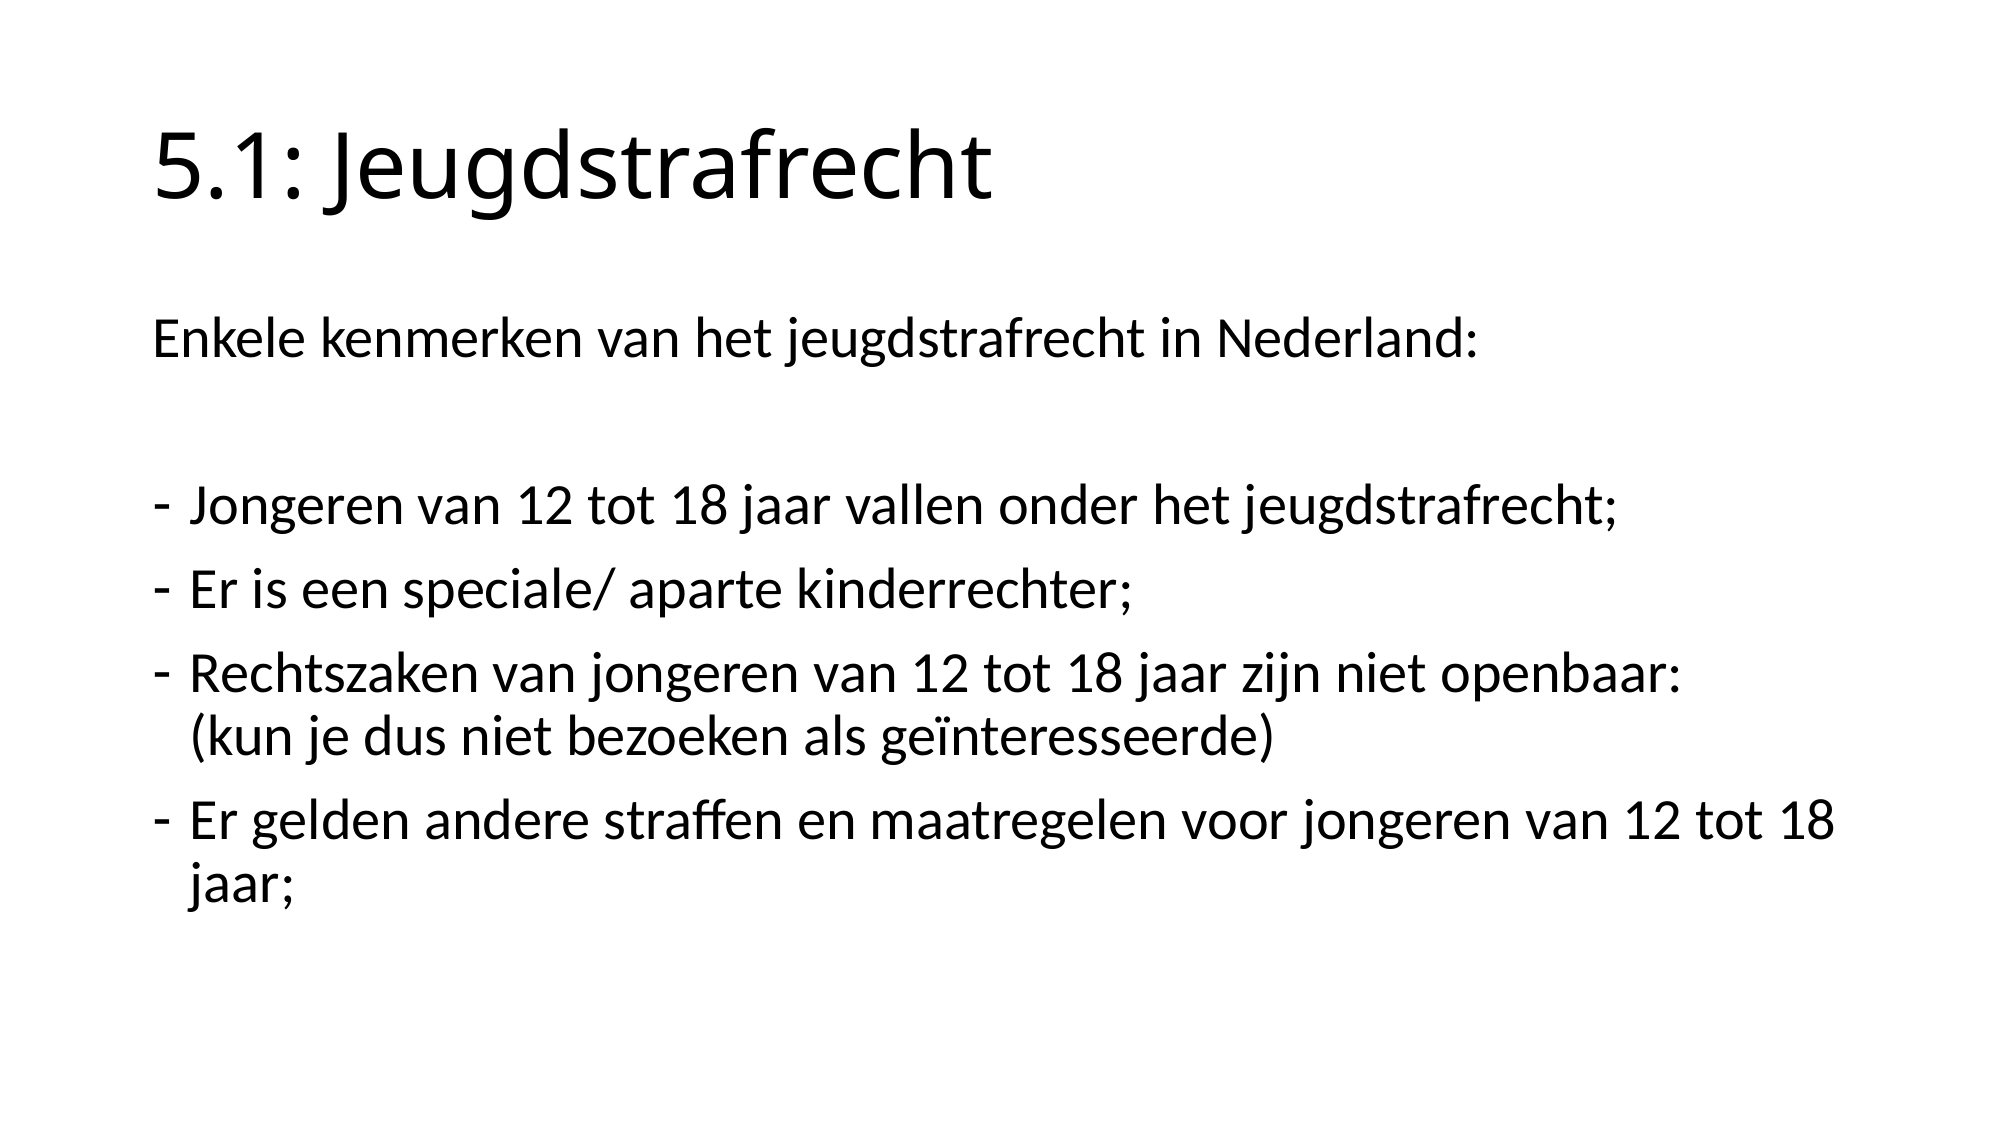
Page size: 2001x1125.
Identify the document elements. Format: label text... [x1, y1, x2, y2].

list Enkele kenmerken van het jeugdstrafrecht in Nederland: Jongeren van 12 tot 18 jaar vallen onder het jeugdstrafrecht; Er is een speciale/ aparte kinderrechter; Rechtszaken van jongeren van 12 tot 18 jaar zijn niet openbaar: (kun je dus niet bezoeken als geïnteresseerde) Er gelden andere straffen en maatregelen voor jongeren van 12 tot 18 jaar; [137, 299, 1863, 1014]
title 5.1: Jeugdstrafrecht [137, 59, 1863, 278]
